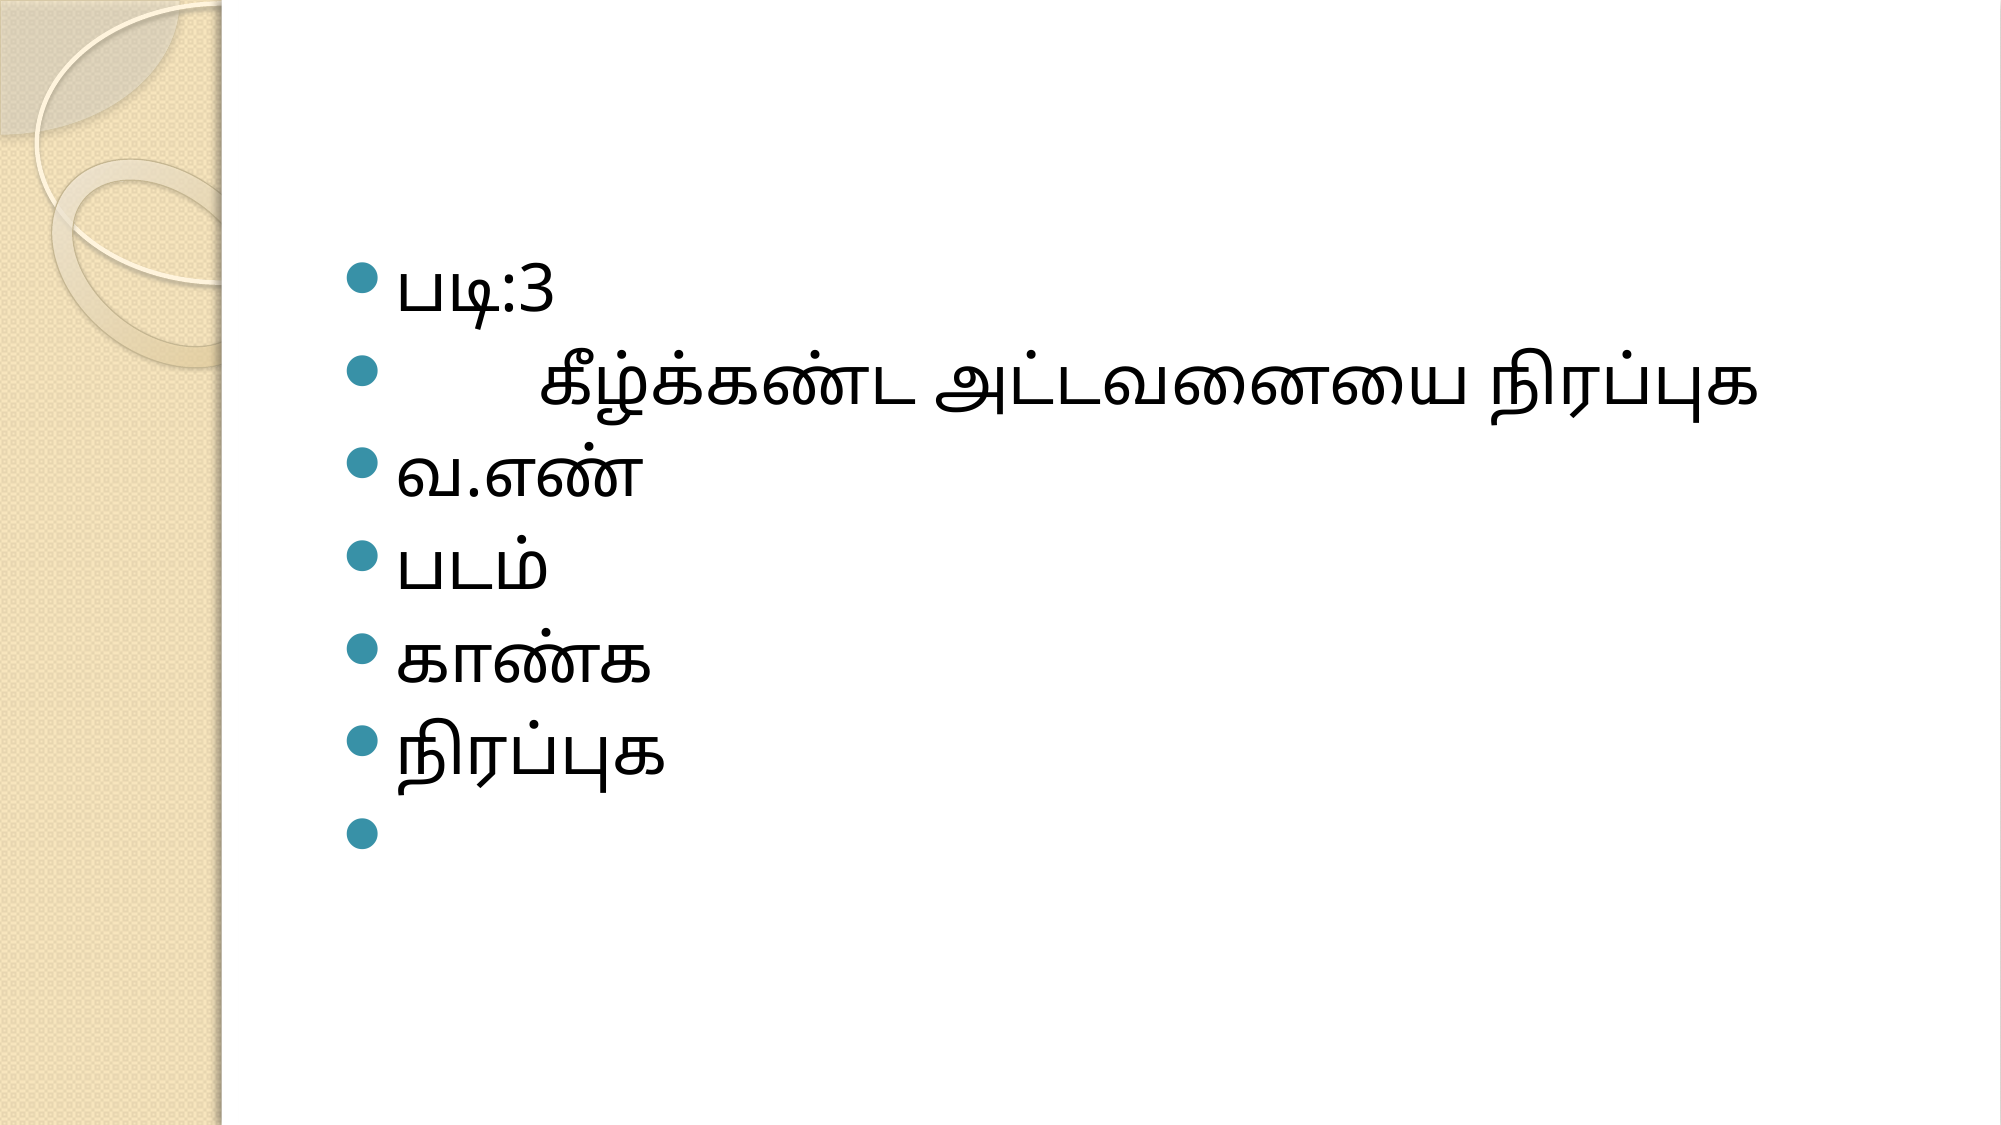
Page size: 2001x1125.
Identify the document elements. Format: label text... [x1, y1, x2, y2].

list படி:3 கீழ்க்கண்ட அட்டவனையை நிரப்புக வ.எண் படம் காண்க நிரப்புக [313, 237, 1954, 1025]
